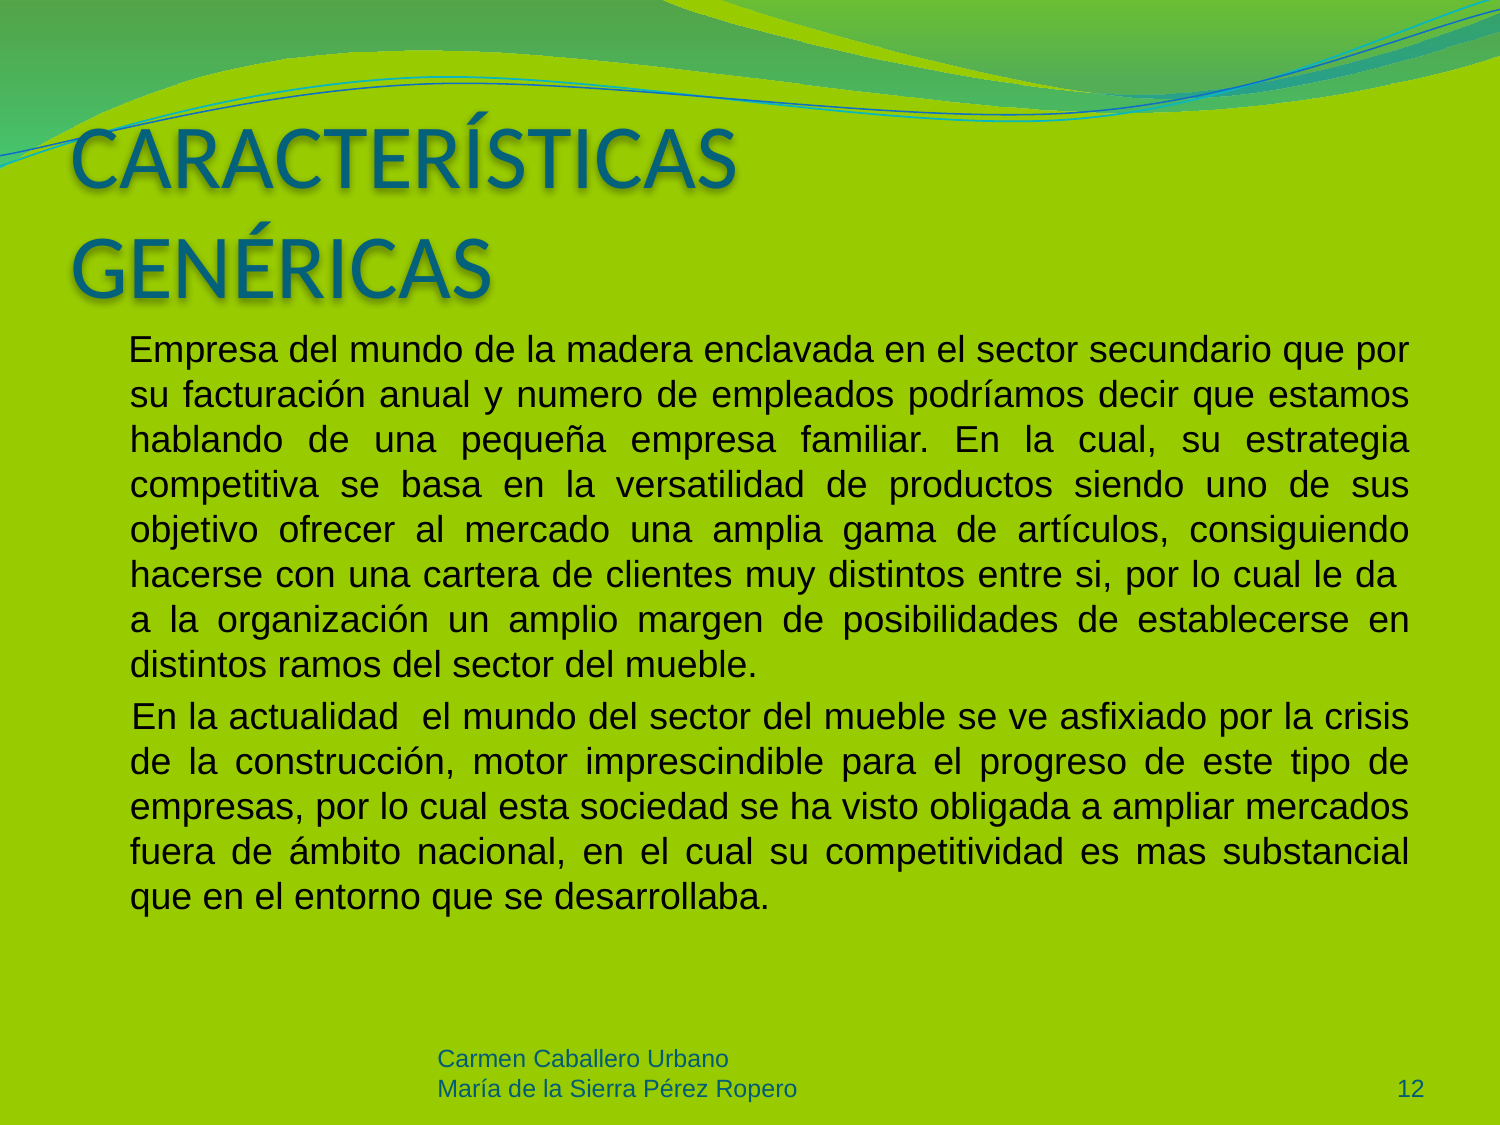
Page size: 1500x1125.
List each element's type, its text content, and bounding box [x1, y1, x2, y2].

list Empresa del mundo de la madera enclavada en el sector secundario que por su facturación anual y numero de empleados podríamos decir que estamos hablando de una pequeña empresa familiar. En la cual, su estrategia competitiva se basa en la versatilidad de productos siendo uno de sus objetivo ofrecer al mercado una amplia gama de artículos, consiguiendo hacerse con una cartera de clientes muy distintos entre si, por lo cual le da a la organización un amplio margen de posibilidades de establecerse en distintos ramos del sector del mueble. En la actualidad el mundo del sector del mueble se ve asfixiado por la crisis de la construcción, motor imprescindible para el progreso de este tipo de empresas, por lo cual esta sociedad se ha visto obligada a ampliar mercados fuera de ámbito nacional, en el cual su competitividad es mas substancial que en el entorno que se desarrollaba. [70, 317, 1426, 1038]
title CARACTERÍSTICAS GENÉRICAS [70, 81, 833, 317]
footer Carmen Caballero Urbano María de la Sierra Pérez Ropero [437, 1042, 988, 1103]
slide_number 12 [1299, 1042, 1425, 1103]
